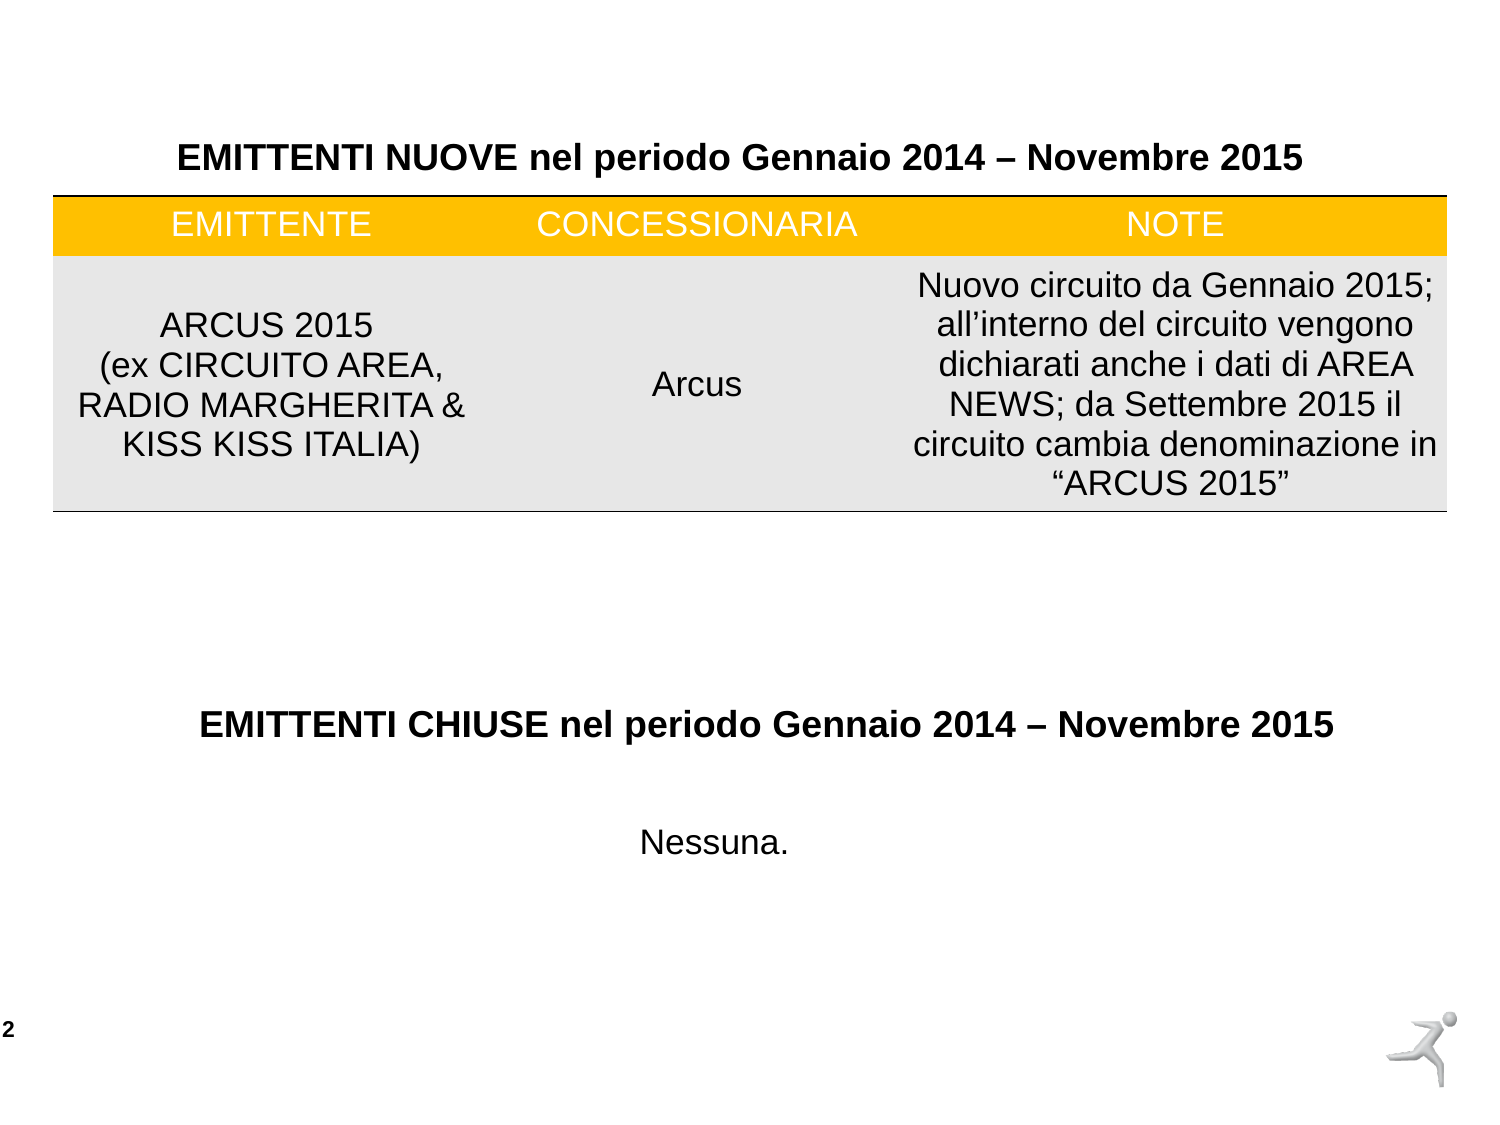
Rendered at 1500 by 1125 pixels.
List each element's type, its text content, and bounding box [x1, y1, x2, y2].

table_cell Arcus [490, 256, 904, 511]
table_header NOTE [904, 197, 1447, 256]
picture [1366, 990, 1476, 1109]
table_cell ARCUS 2015 (ex CIRCUITO AREA, RADIO MARGHERITA & KISS KISS ITALIA) [53, 256, 490, 511]
table_header CONCESSIONARIA [490, 197, 904, 256]
table_header EMITTENTE [53, 197, 490, 256]
text_box EMITTENTI CHIUSE nel periodo Gennaio 2014 – Novembre 2015 Nessuna. [3, 692, 1426, 869]
table_cell Nuovo circuito da Gennaio 2015; all’interno del circuito vengono dichiarati anche i dati di AREA NEWS; da Settembre 2015 il circuito cambia denominazione in “ARCUS 2015” [904, 256, 1447, 511]
text_box EMITTENTI NUOVE nel periodo Gennaio 2014 – Novembre 2015 [55, 125, 1426, 186]
